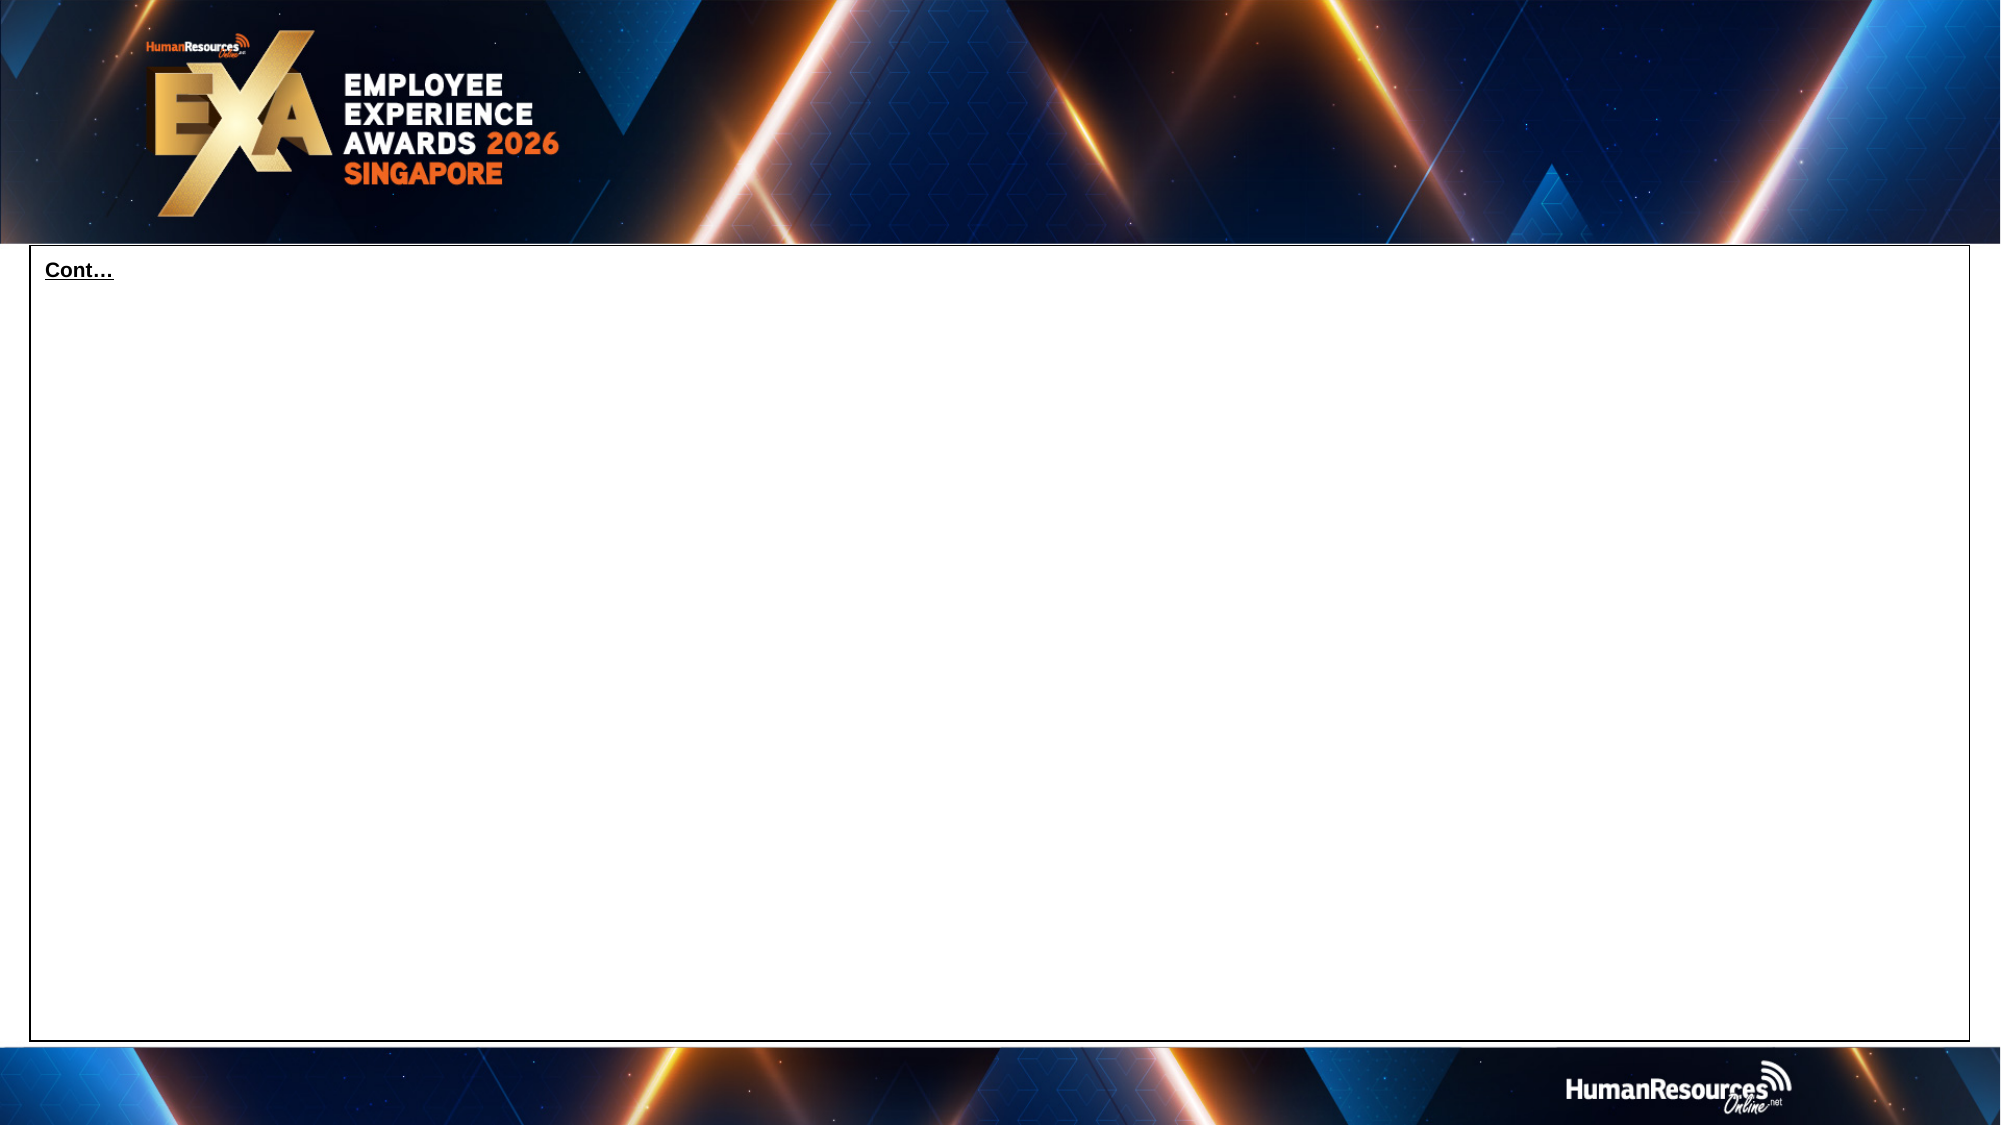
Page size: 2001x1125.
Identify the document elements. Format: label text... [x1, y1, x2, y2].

text_box Cont… [30, 245, 1970, 1042]
picture [0, 0, 2001, 1125]
